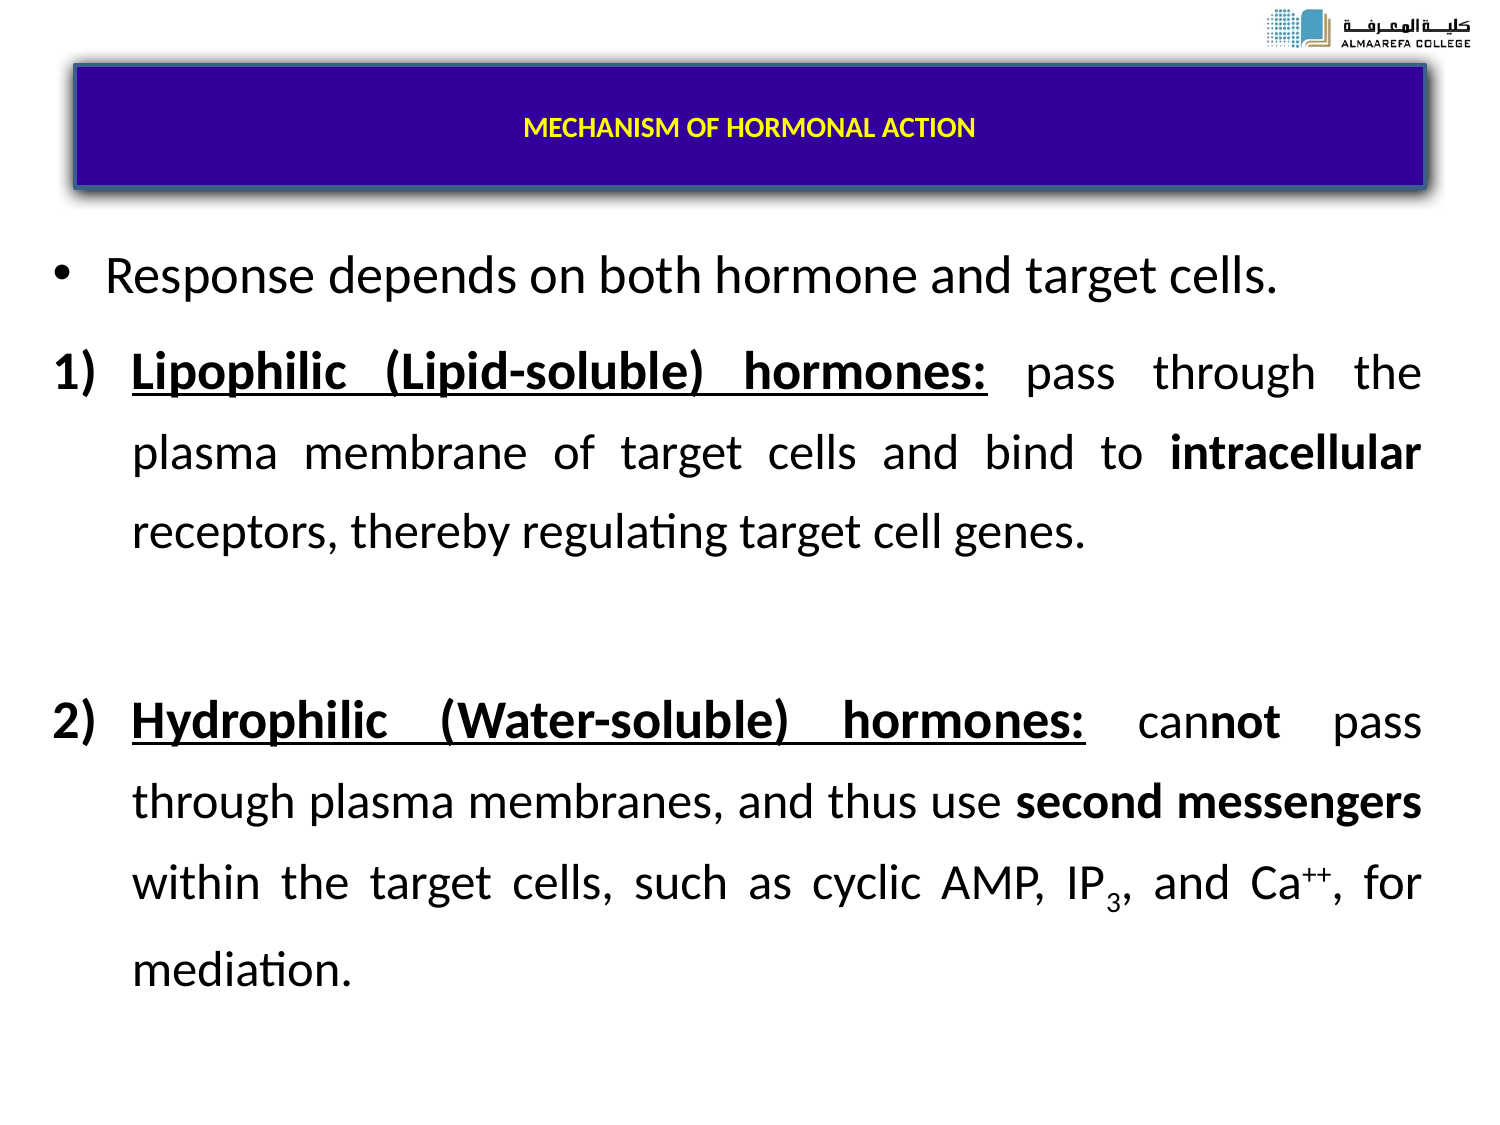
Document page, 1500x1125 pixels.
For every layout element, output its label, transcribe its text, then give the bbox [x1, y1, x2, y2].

list Response depends on both hormone and target cells. Lipophilic (Lipid-soluble) hormones: pass through the plasma membrane of target cells and bind to intracellular receptors, thereby regulating target cell genes. Hydrophilic (Water-soluble) hormones: cannot pass through plasma membranes, and thus use second messengers within the target cells, such as cyclic AMP, IP3, and Ca++, for mediation. [37, 212, 1438, 1005]
title MECHANISM OF HORMONAL ACTION [73, 63, 1427, 190]
picture [1262, 0, 1475, 65]
